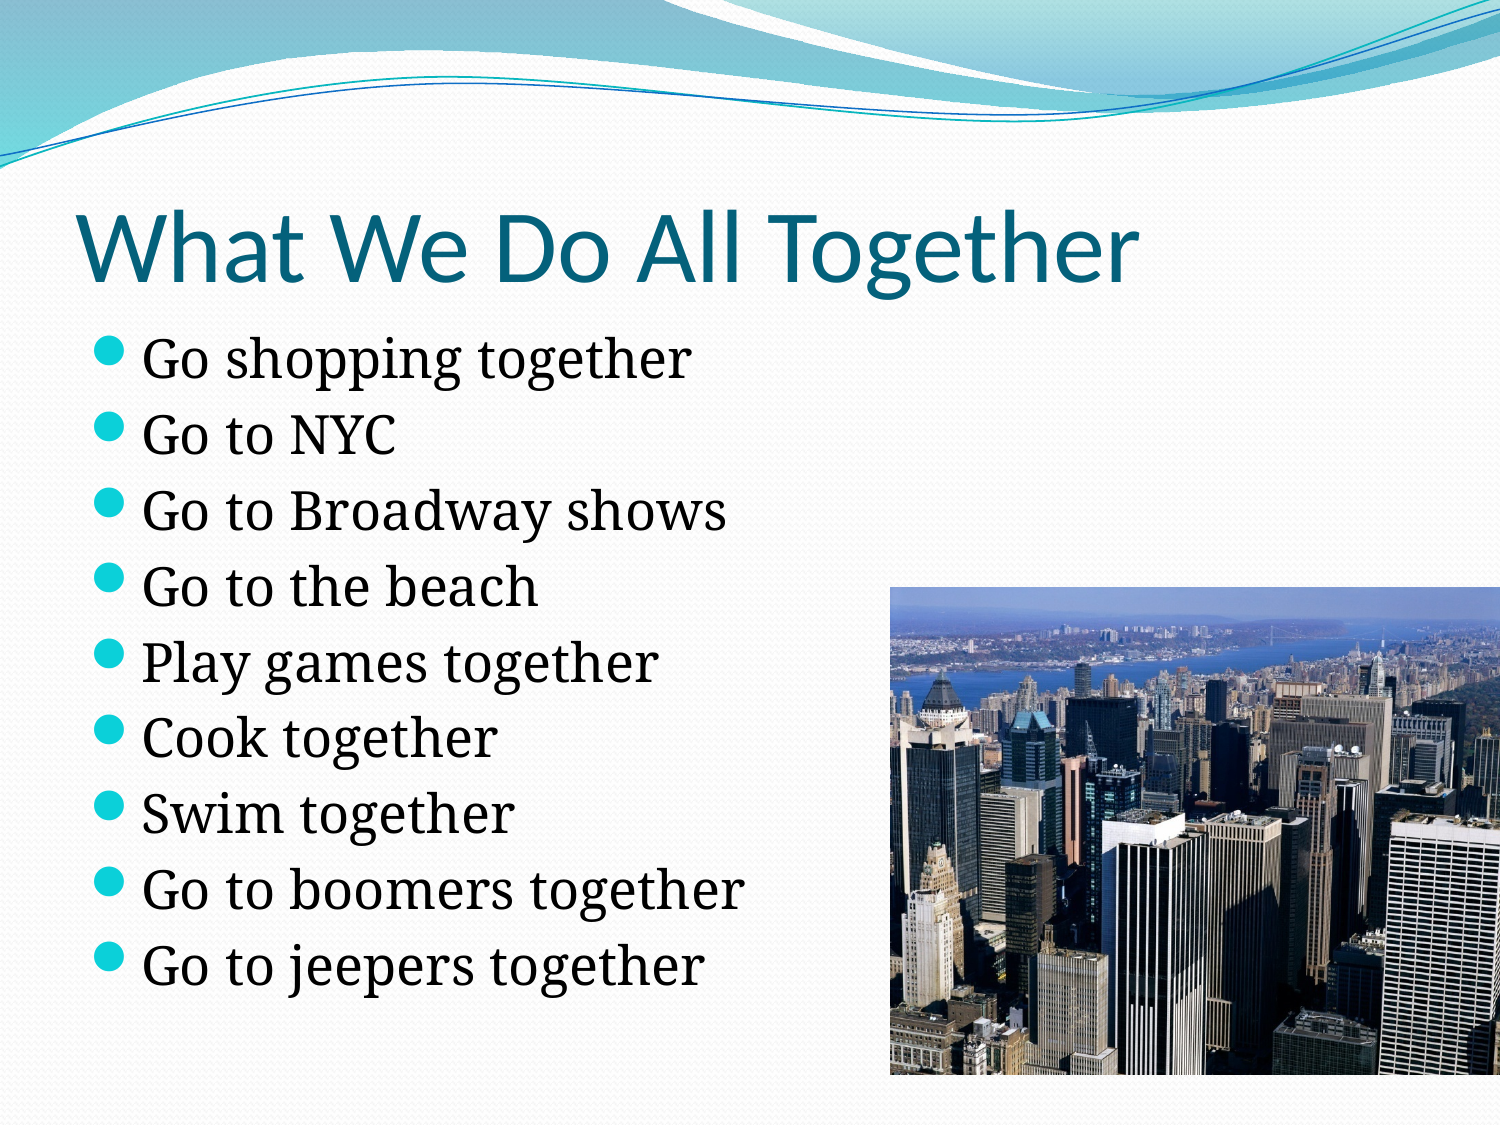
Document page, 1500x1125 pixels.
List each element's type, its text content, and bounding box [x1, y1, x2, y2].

list Go shopping together Go to NYC Go to Broadway shows Go to the beach Play games together Cook together Swim together Go to boomers together Go to jeepers together [75, 317, 1425, 1038]
title What We Do All Together [75, 115, 1425, 303]
picture [890, 587, 1500, 1076]
